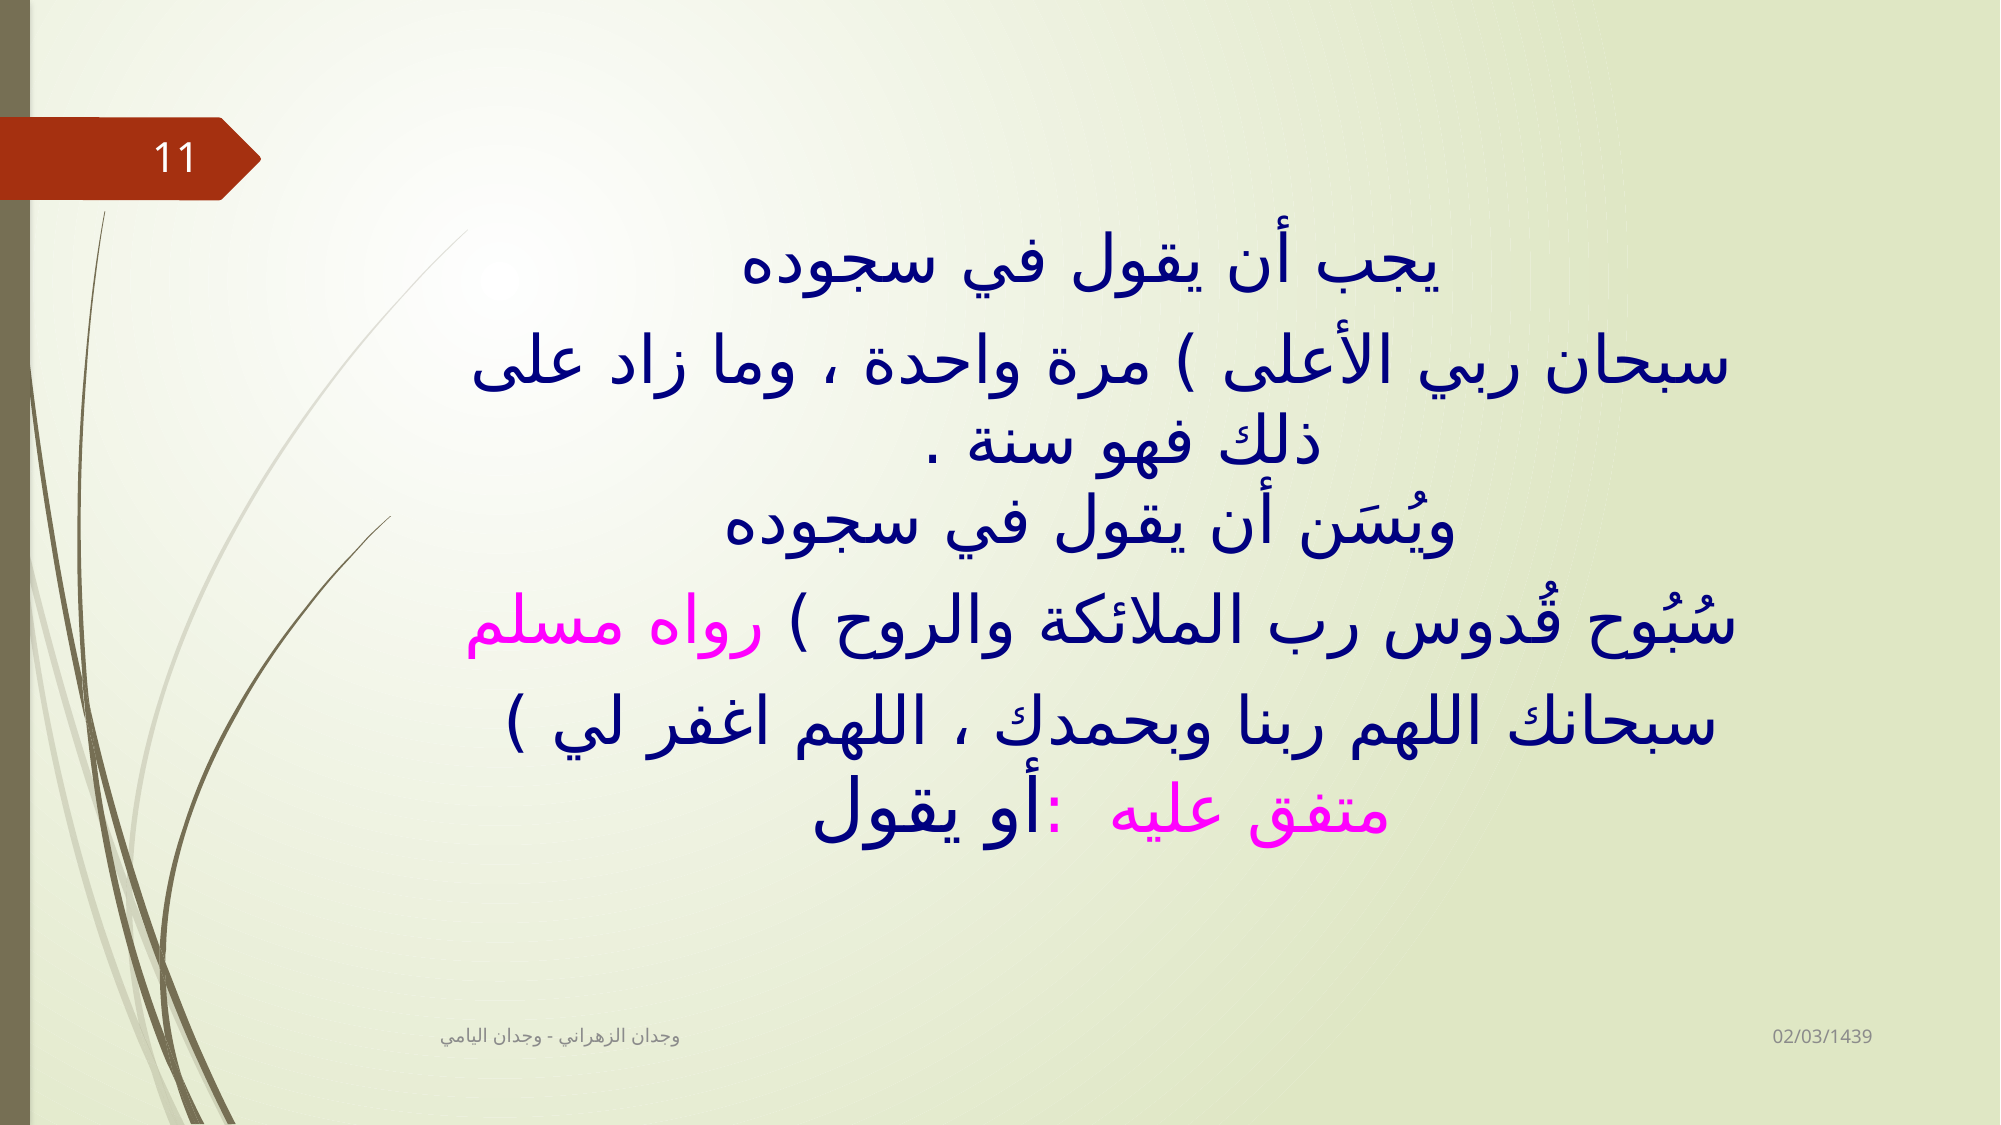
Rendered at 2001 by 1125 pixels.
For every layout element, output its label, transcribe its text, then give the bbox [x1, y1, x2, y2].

slide_number 11 [87, 129, 216, 190]
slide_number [1699, 1005, 1888, 1067]
footer وجدان الزهراني - وجدان اليامي [424, 1006, 1675, 1067]
text_box يجب أن يقول في سجوده سبحان ربي الأعلى ) مرة واحدة ، وما زاد على ذلك فهو سنة . ويُسَن أن يقول في سجوده سُبُوح قُدوس رب الملائكة والروح ) رواه مسلم سبحانك اللهم ربنا وبحمدك ، اللهم اغفر لي ) متفق عليه :أو يقول [449, 208, 1755, 856]
